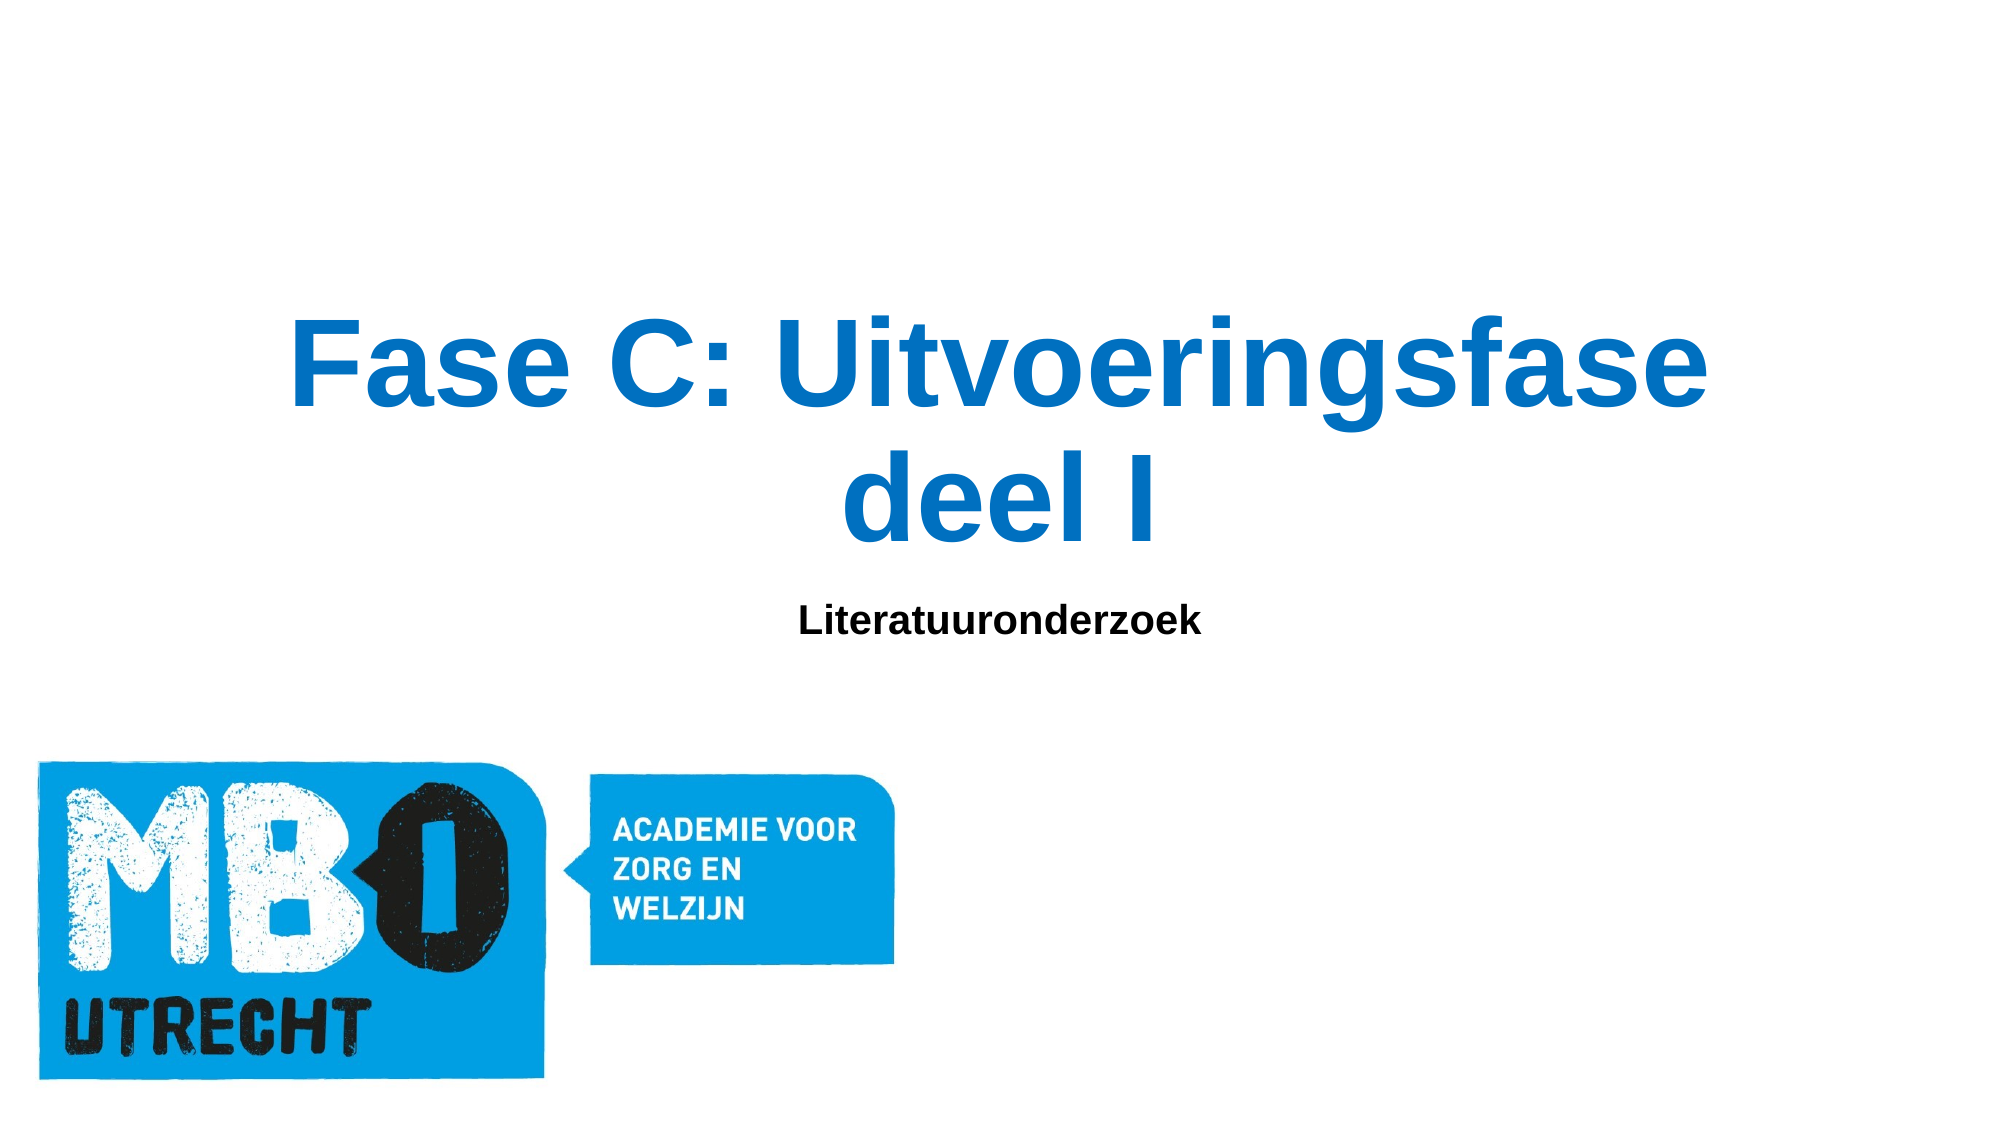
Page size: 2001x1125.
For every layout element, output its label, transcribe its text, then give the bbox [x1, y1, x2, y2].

title Fase C: Uitvoeringsfase deel I [249, 184, 1750, 576]
picture [0, 726, 932, 1114]
subtitle Literatuuronderzoek [249, 590, 1750, 863]
